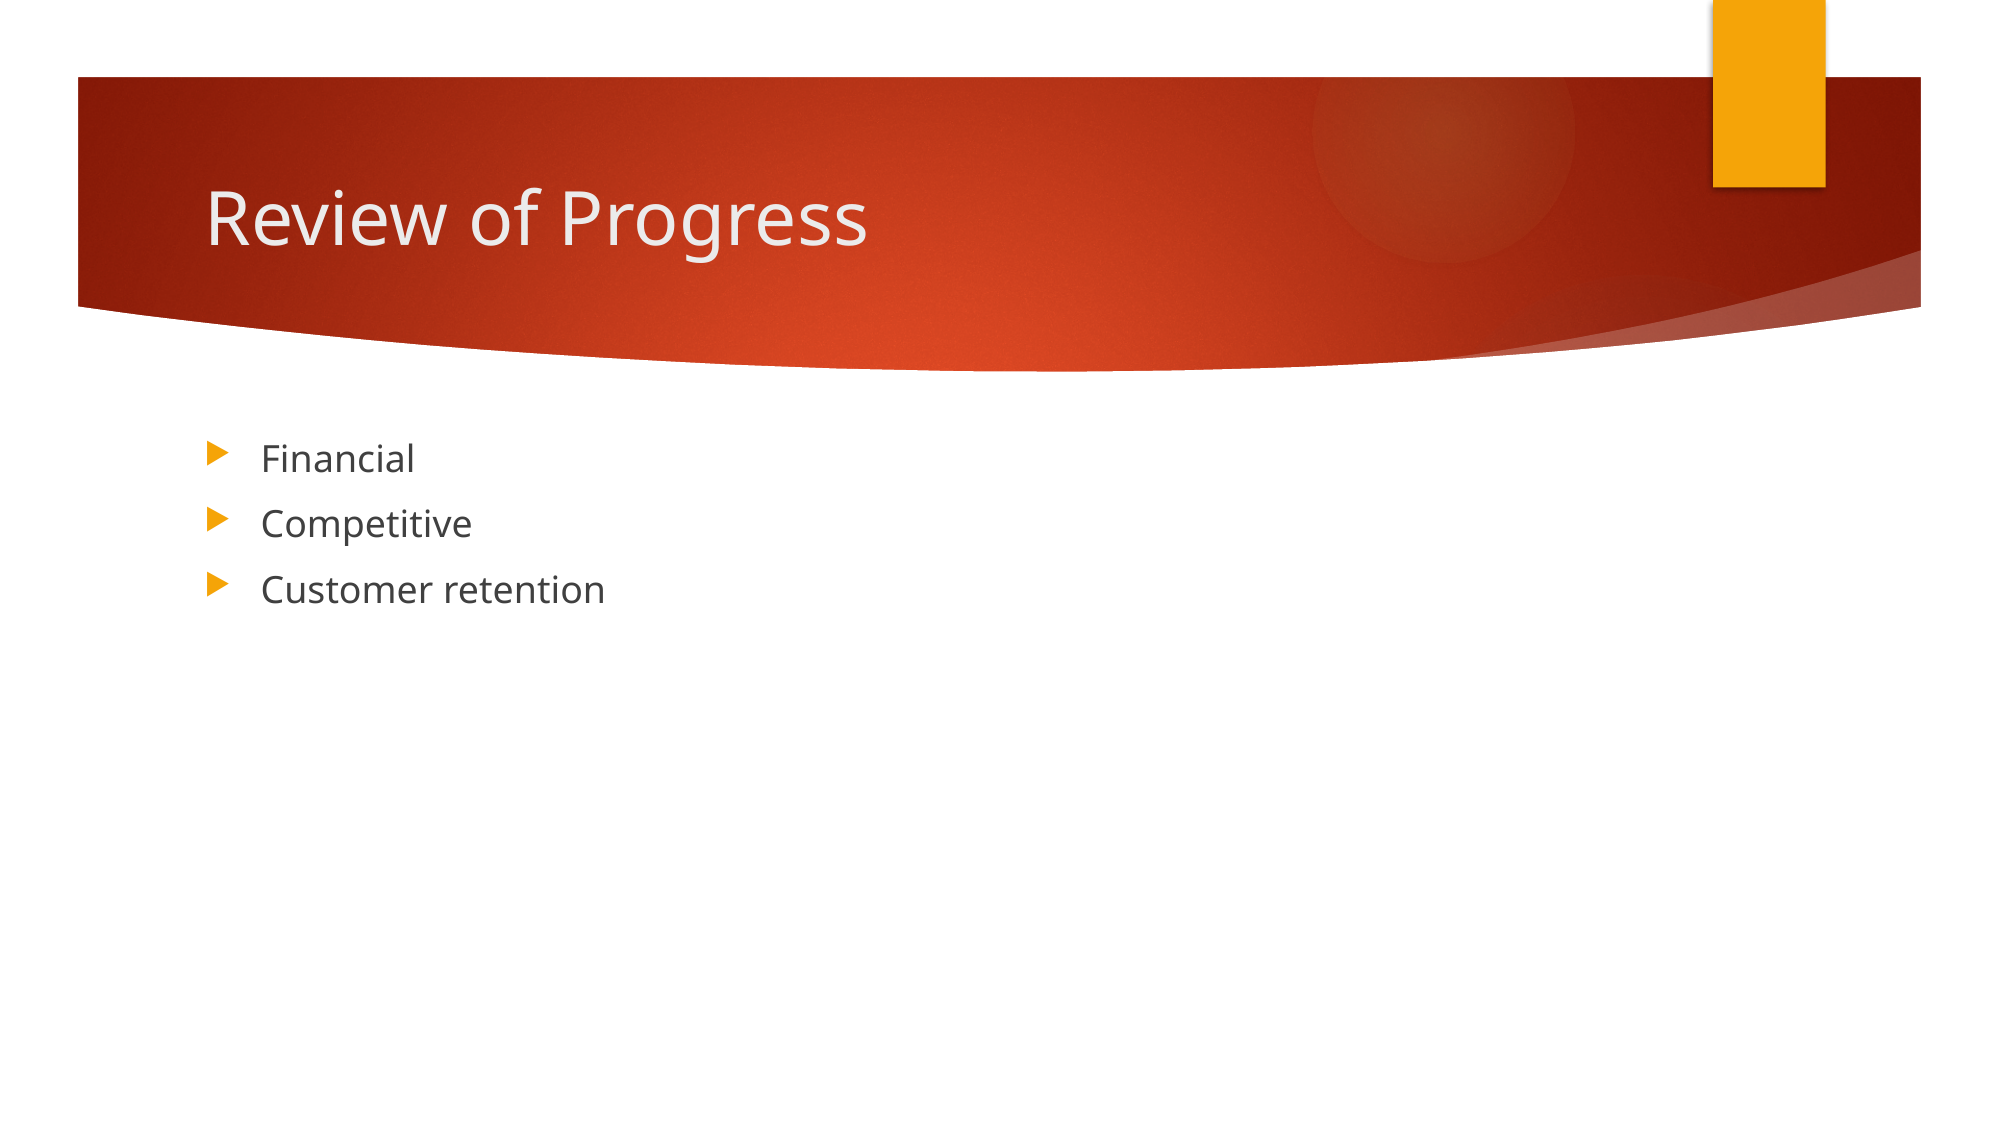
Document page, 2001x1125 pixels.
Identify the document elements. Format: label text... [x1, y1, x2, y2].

title Review of Progress [189, 155, 1627, 275]
list Financial Competitive Customer retention [189, 427, 1627, 988]
